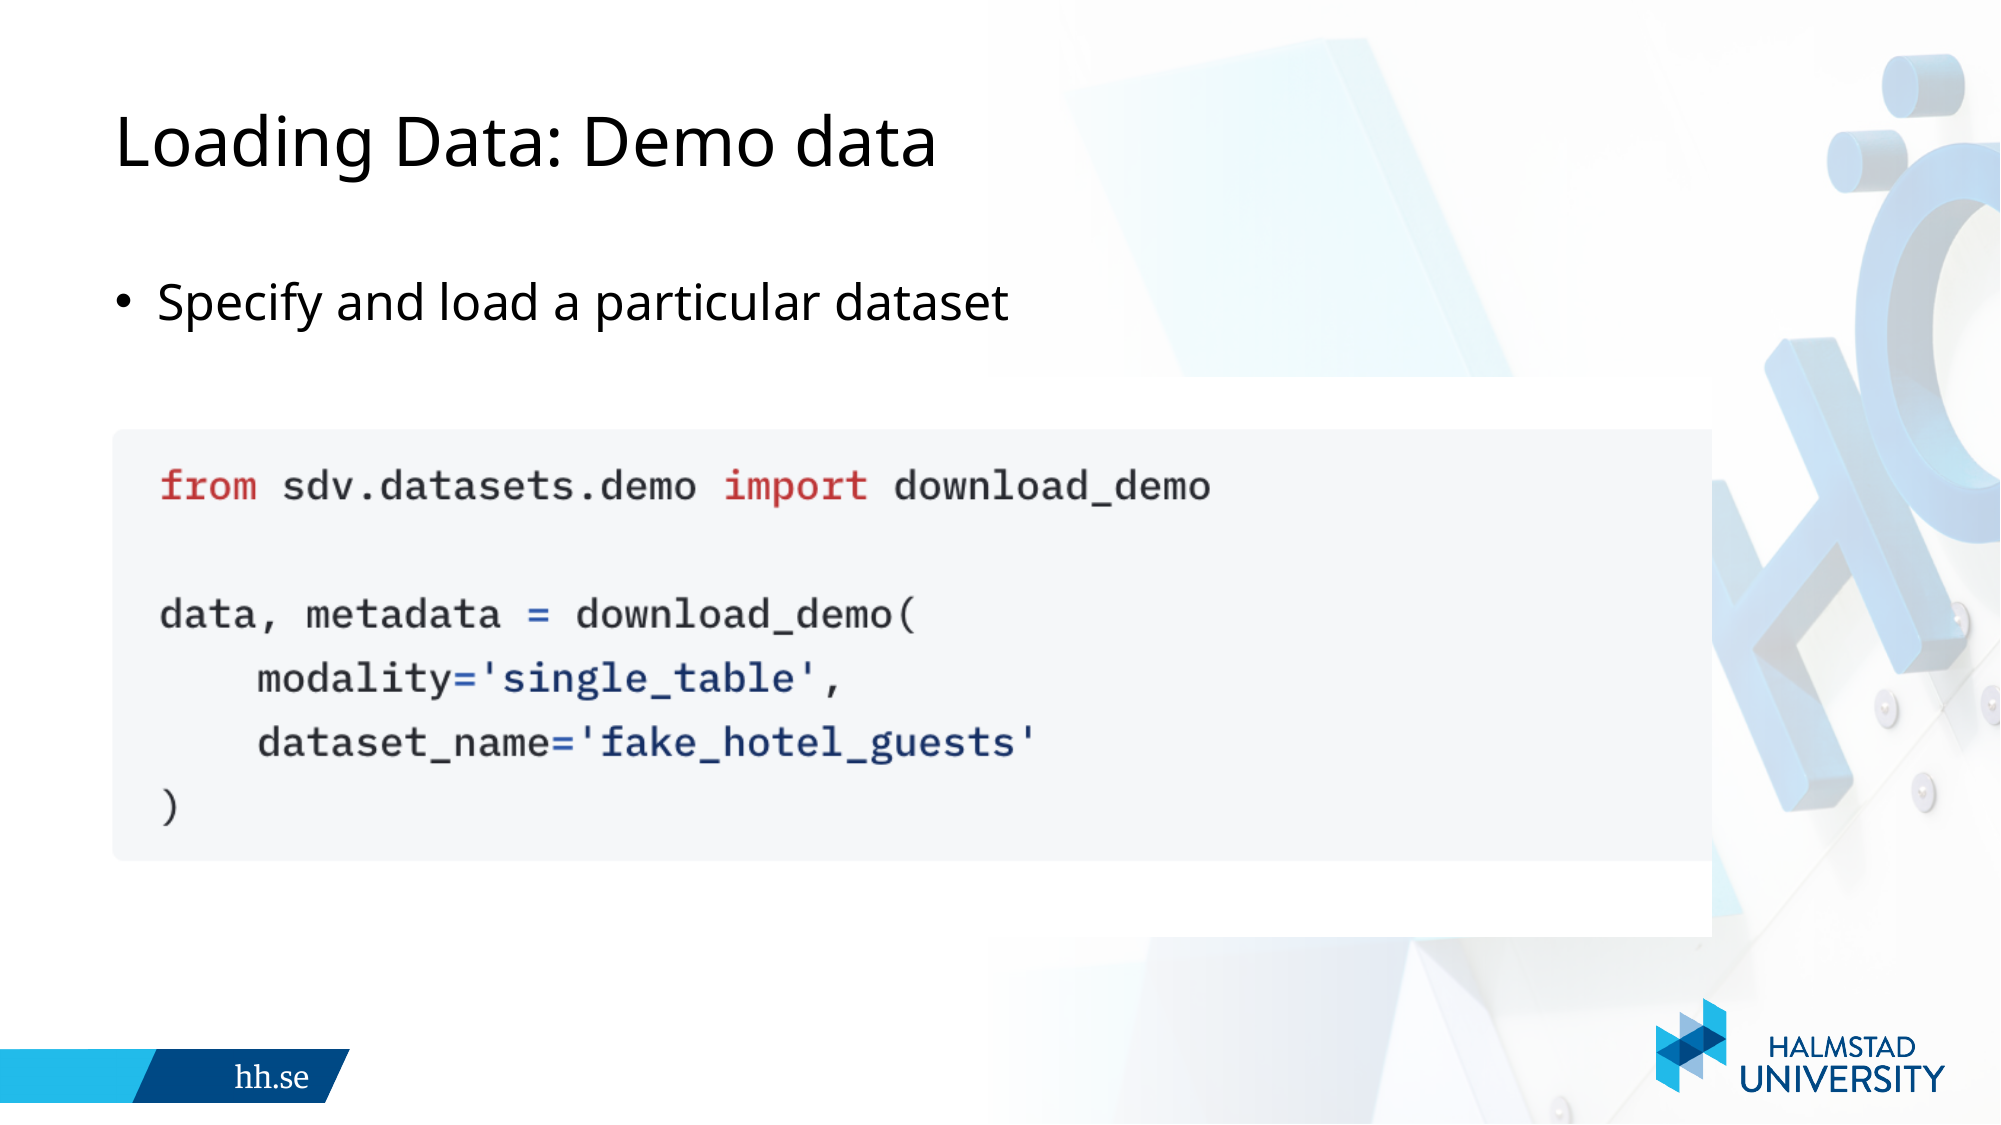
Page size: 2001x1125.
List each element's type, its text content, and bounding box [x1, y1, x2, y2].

picture [69, 377, 1713, 938]
list Specify and load a particular dataset [99, 262, 1931, 1006]
title Loading Data: Demo data [99, 44, 1931, 233]
picture [1656, 998, 1945, 1093]
picture [0, 1049, 350, 1103]
